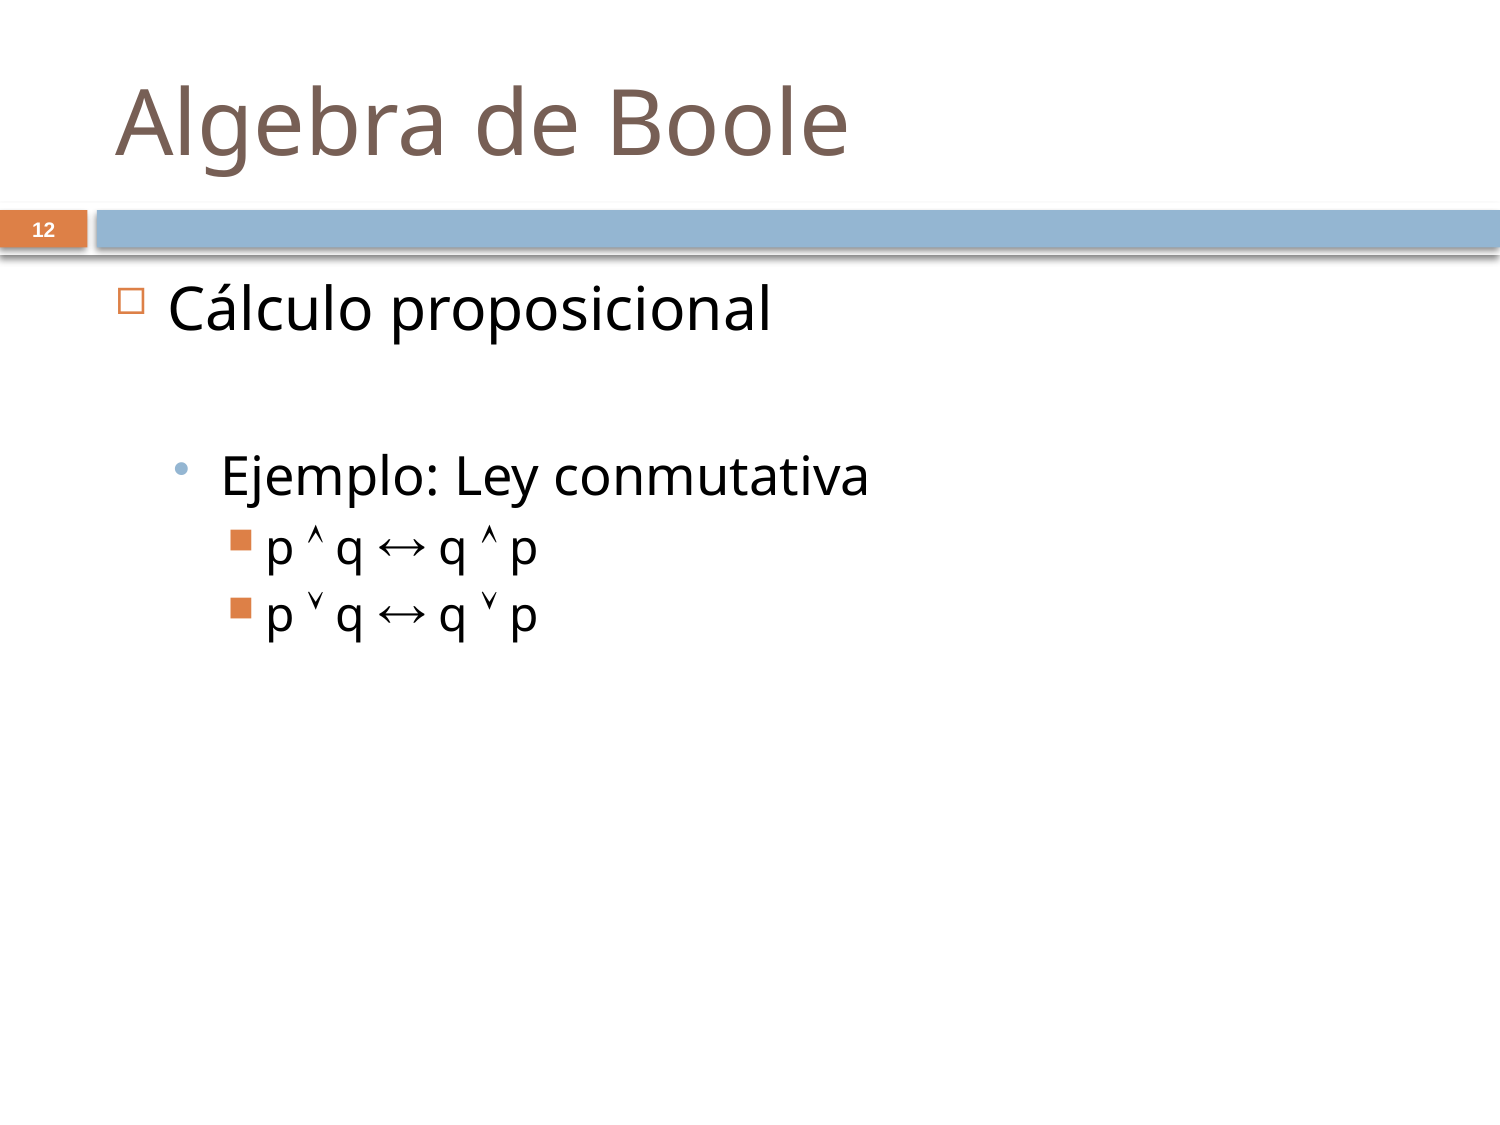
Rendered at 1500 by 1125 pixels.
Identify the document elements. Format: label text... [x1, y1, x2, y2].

list Cálculo proposicional Ejemplo: Ley conmutativa p  q  q  p p  q  q  p [100, 262, 1438, 1000]
slide_number 12 [0, 208, 88, 249]
title Algebra de Boole [100, 37, 1438, 200]
